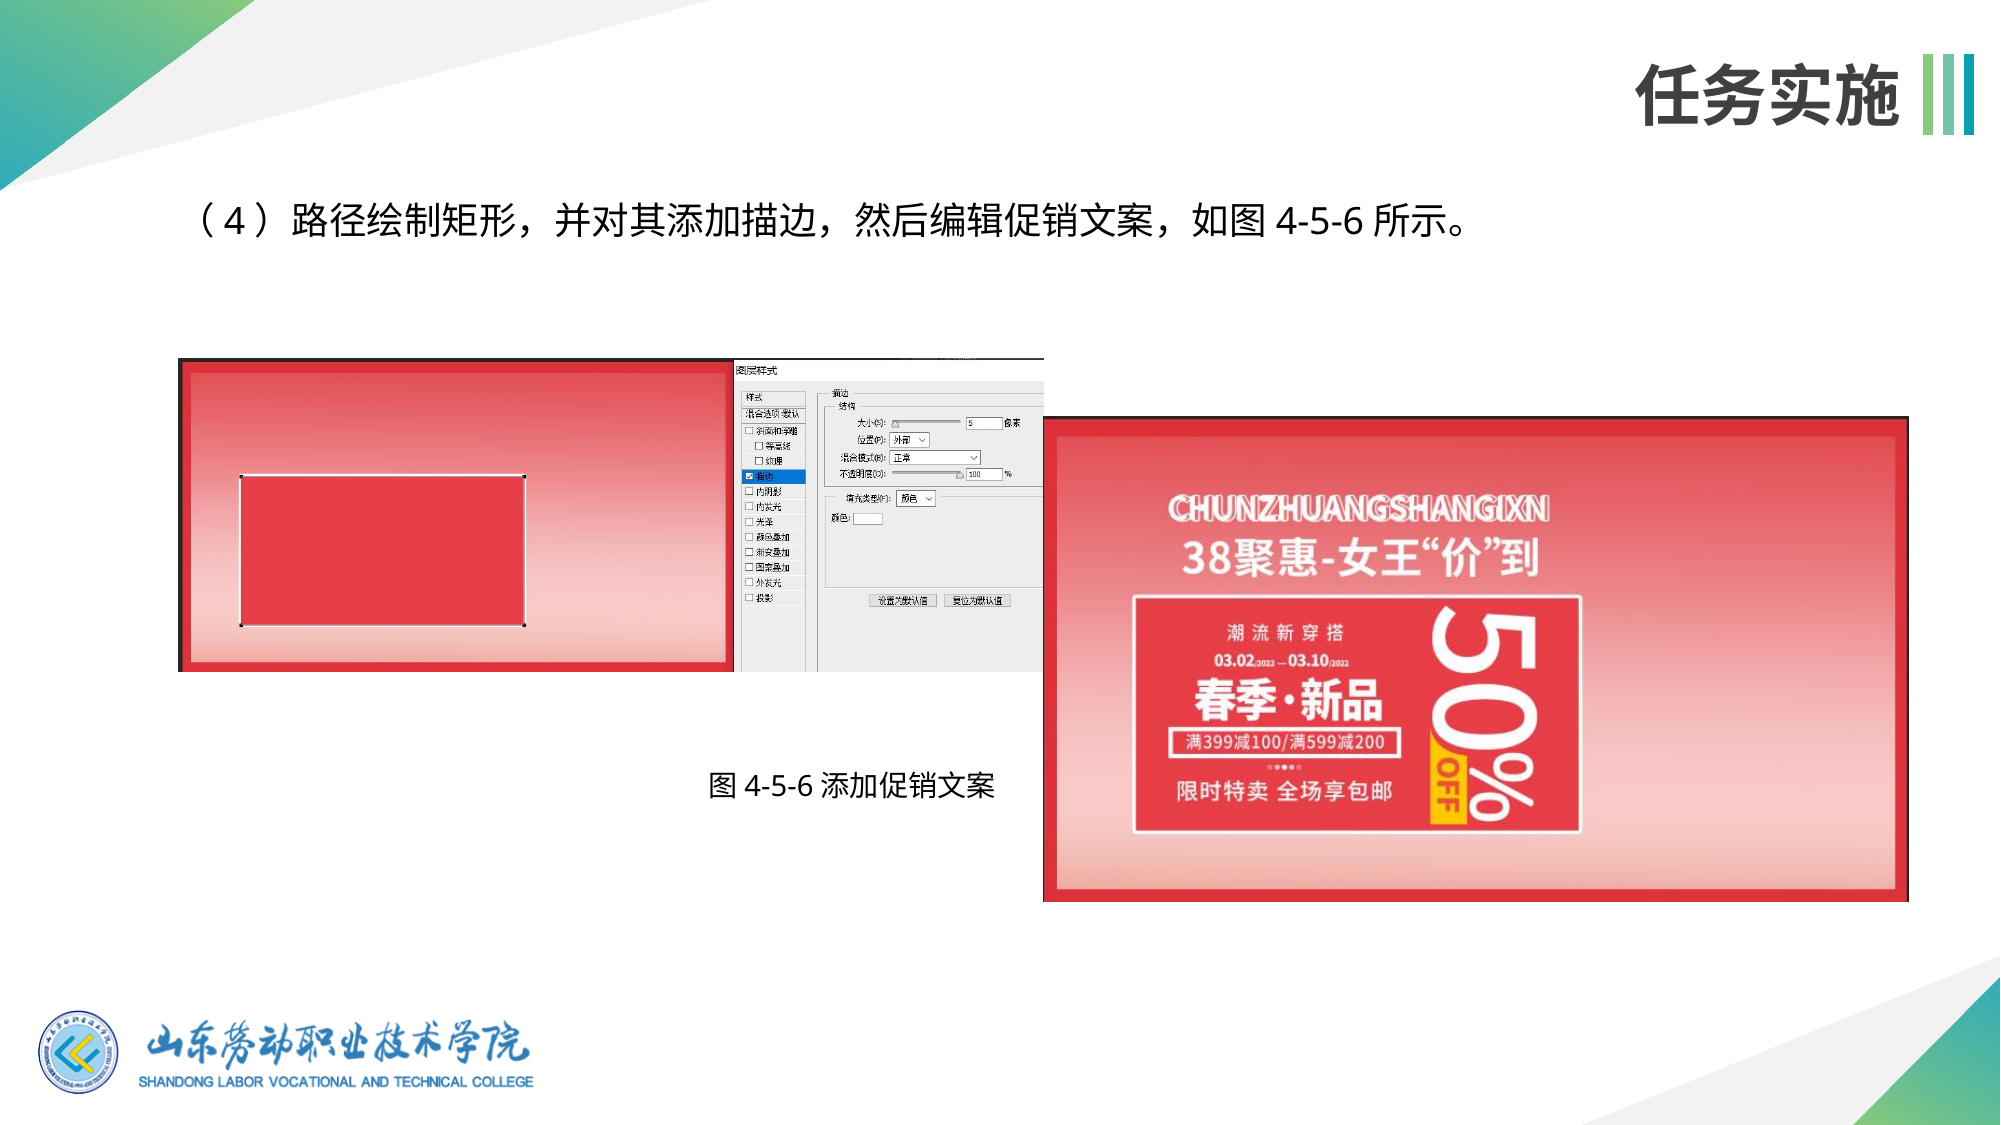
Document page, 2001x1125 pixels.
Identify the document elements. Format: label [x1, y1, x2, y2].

picture [178, 358, 1909, 902]
text_box [0, 0, 2000, 1125]
picture [38, 1010, 550, 1094]
text_box [1928, 54, 1969, 136]
